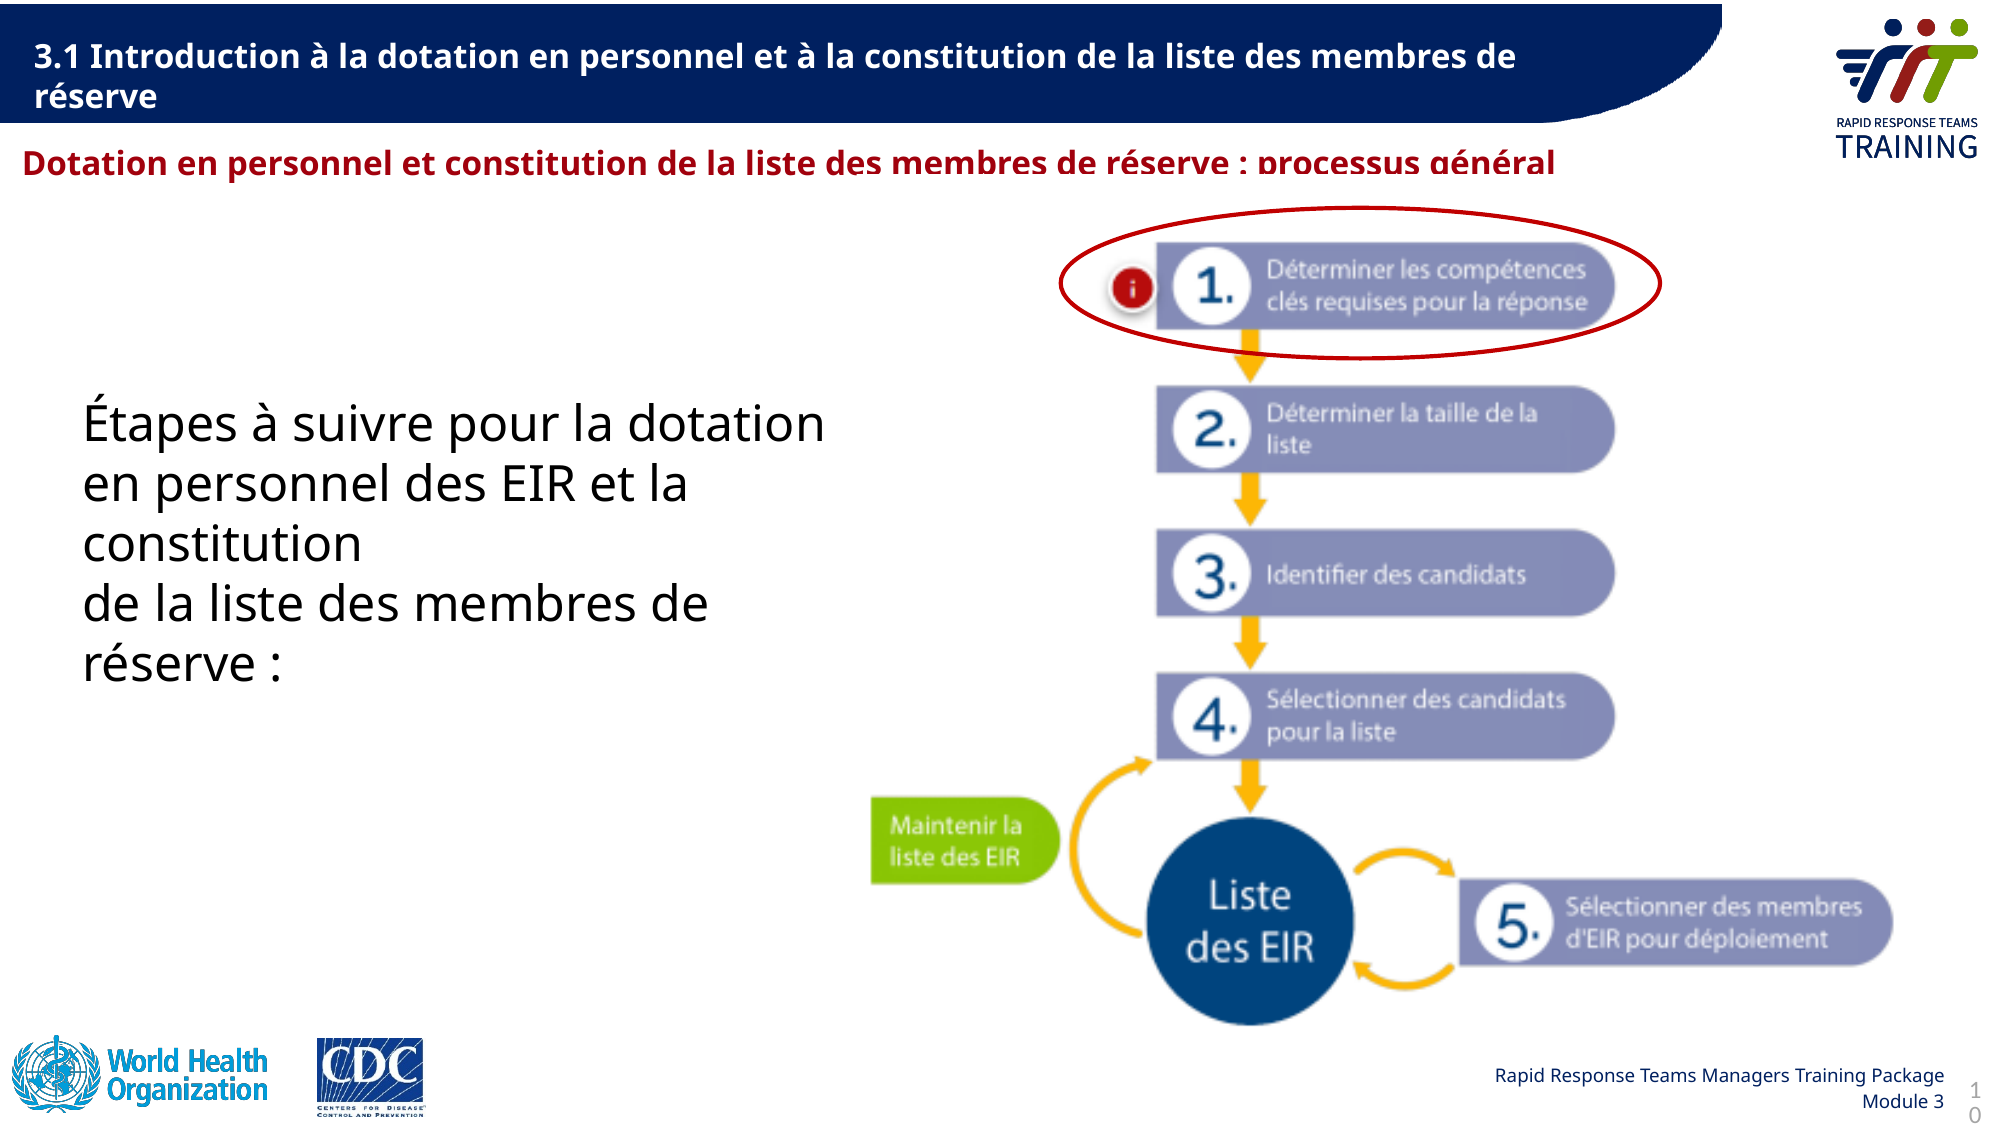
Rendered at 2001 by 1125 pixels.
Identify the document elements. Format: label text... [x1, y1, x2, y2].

picture [24, 1054, 36, 1087]
text_box 3.1 Introduction à la dotation en personnel et à la constitution de la liste des membres de réserve [19, 28, 1551, 123]
picture [12, 1035, 54, 1068]
picture [50, 1108, 62, 1113]
picture [36, 1088, 78, 1105]
picture [30, 1083, 37, 1091]
picture [856, 174, 1933, 1050]
picture [59, 1035, 267, 1113]
picture [0, 4, 1722, 123]
picture [1835, 19, 1978, 167]
title Dotation en personnel et constitution de la liste des membres de réserve : processus général [18, 67, 1598, 259]
picture [40, 1062, 47, 1070]
picture [12, 1083, 48, 1113]
picture [317, 1038, 426, 1117]
picture [34, 1054, 43, 1078]
text_box Étapes à suivre pour la dotation en personnel des EIR et la constitution de la liste des membres de réserve : [67, 383, 856, 699]
picture [71, 1053, 90, 1091]
picture [46, 1056, 54, 1062]
slide_number 10 [1953, 1065, 2000, 1119]
picture [22, 1062, 26, 1077]
